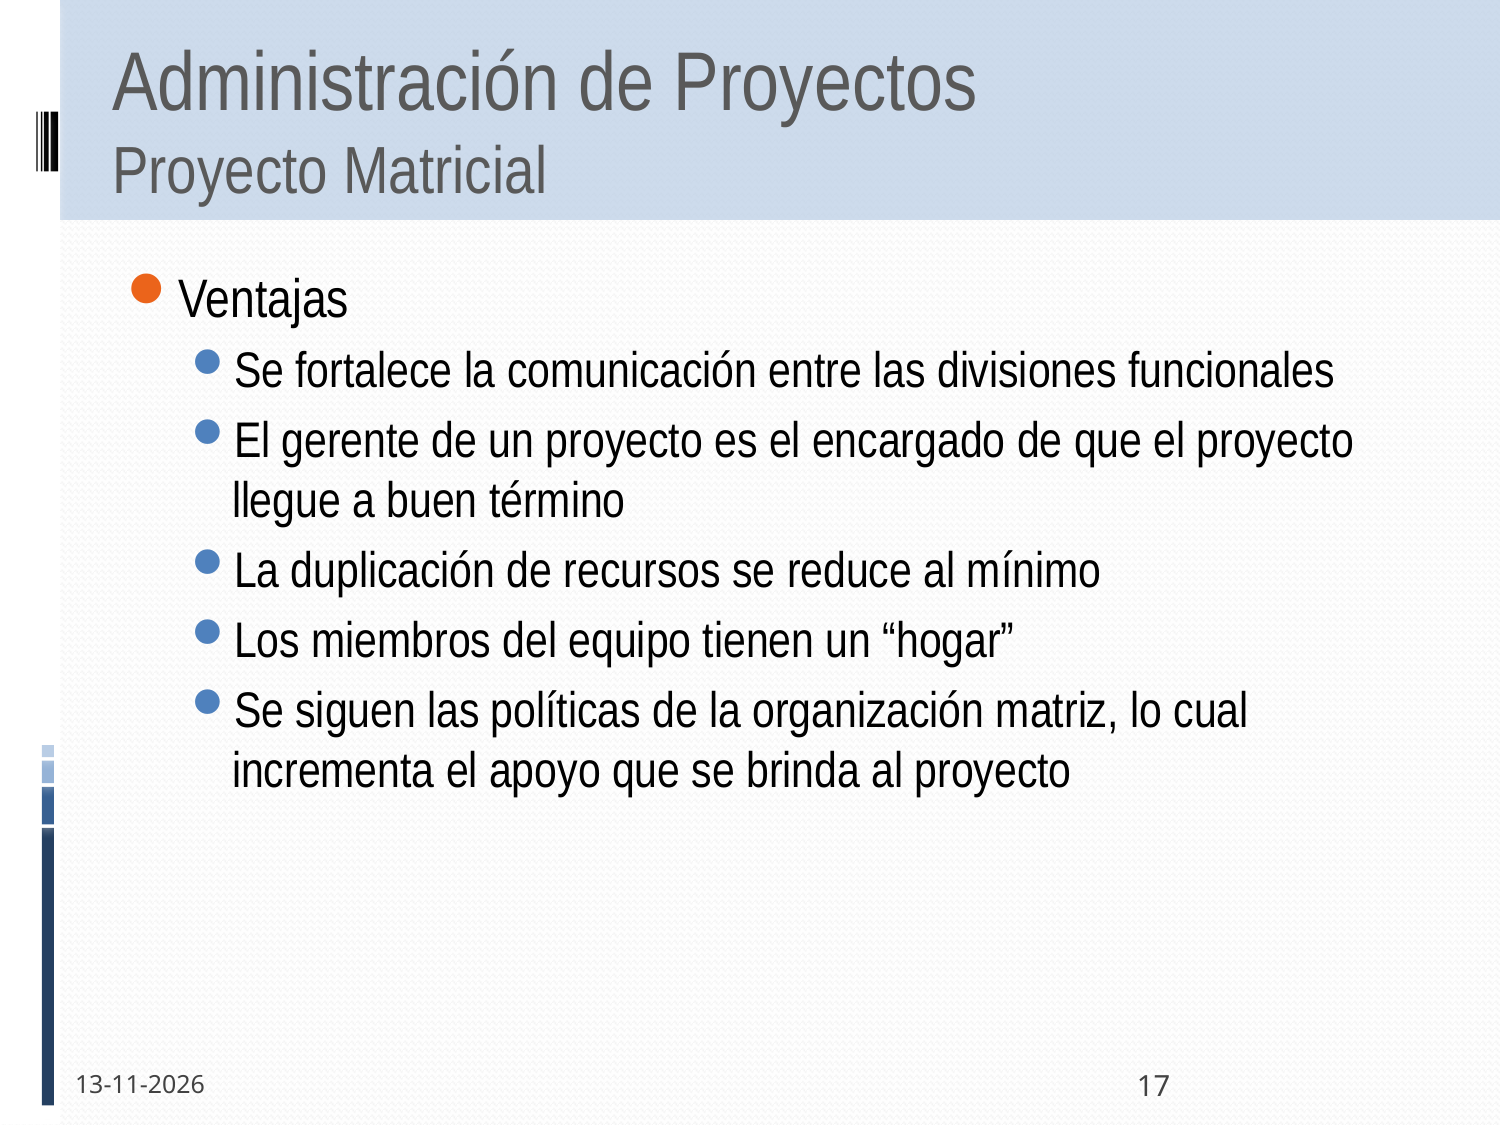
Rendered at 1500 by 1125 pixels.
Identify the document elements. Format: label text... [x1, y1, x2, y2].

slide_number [75, 1042, 243, 1103]
title Administración de Proyectos Proyecto Matricial [111, 18, 1436, 207]
list Ventajas Se fortalece la comunicación entre las divisiones funcionales El gerente de un proyecto es el encargado de que el proyecto llegue a buen término La duplicación de recursos se reduce al mínimo Los miembros del equipo tienen un “hogar” Se siguen las políticas de la organización matriz, lo cual incrementa el apoyo que se brinda al proyecto [111, 255, 1436, 1038]
slide_number 17 [1045, 1046, 1171, 1107]
